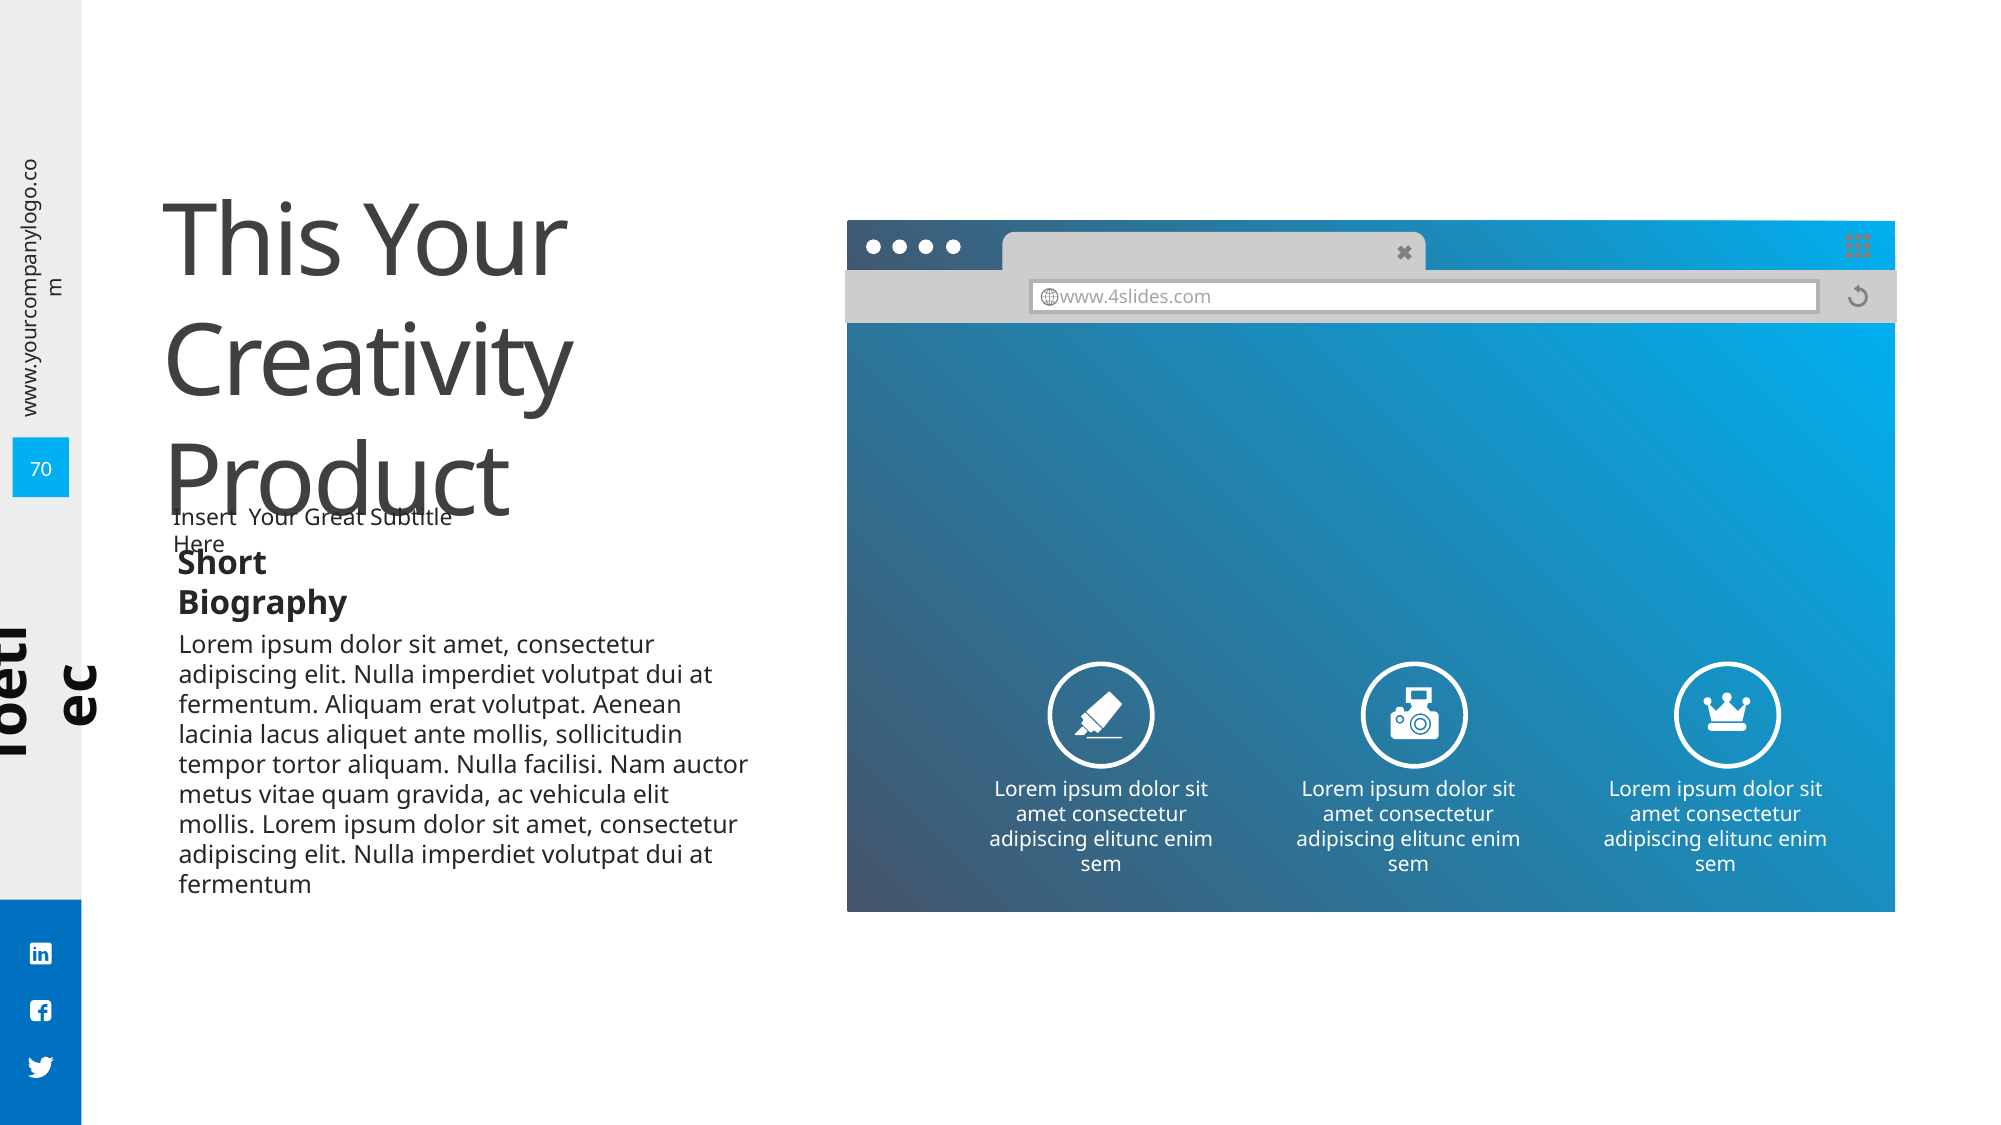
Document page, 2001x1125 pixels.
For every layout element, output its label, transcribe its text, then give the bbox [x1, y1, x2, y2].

slide_number 70 [12, 437, 69, 498]
picture [81, 0, 2000, 1125]
